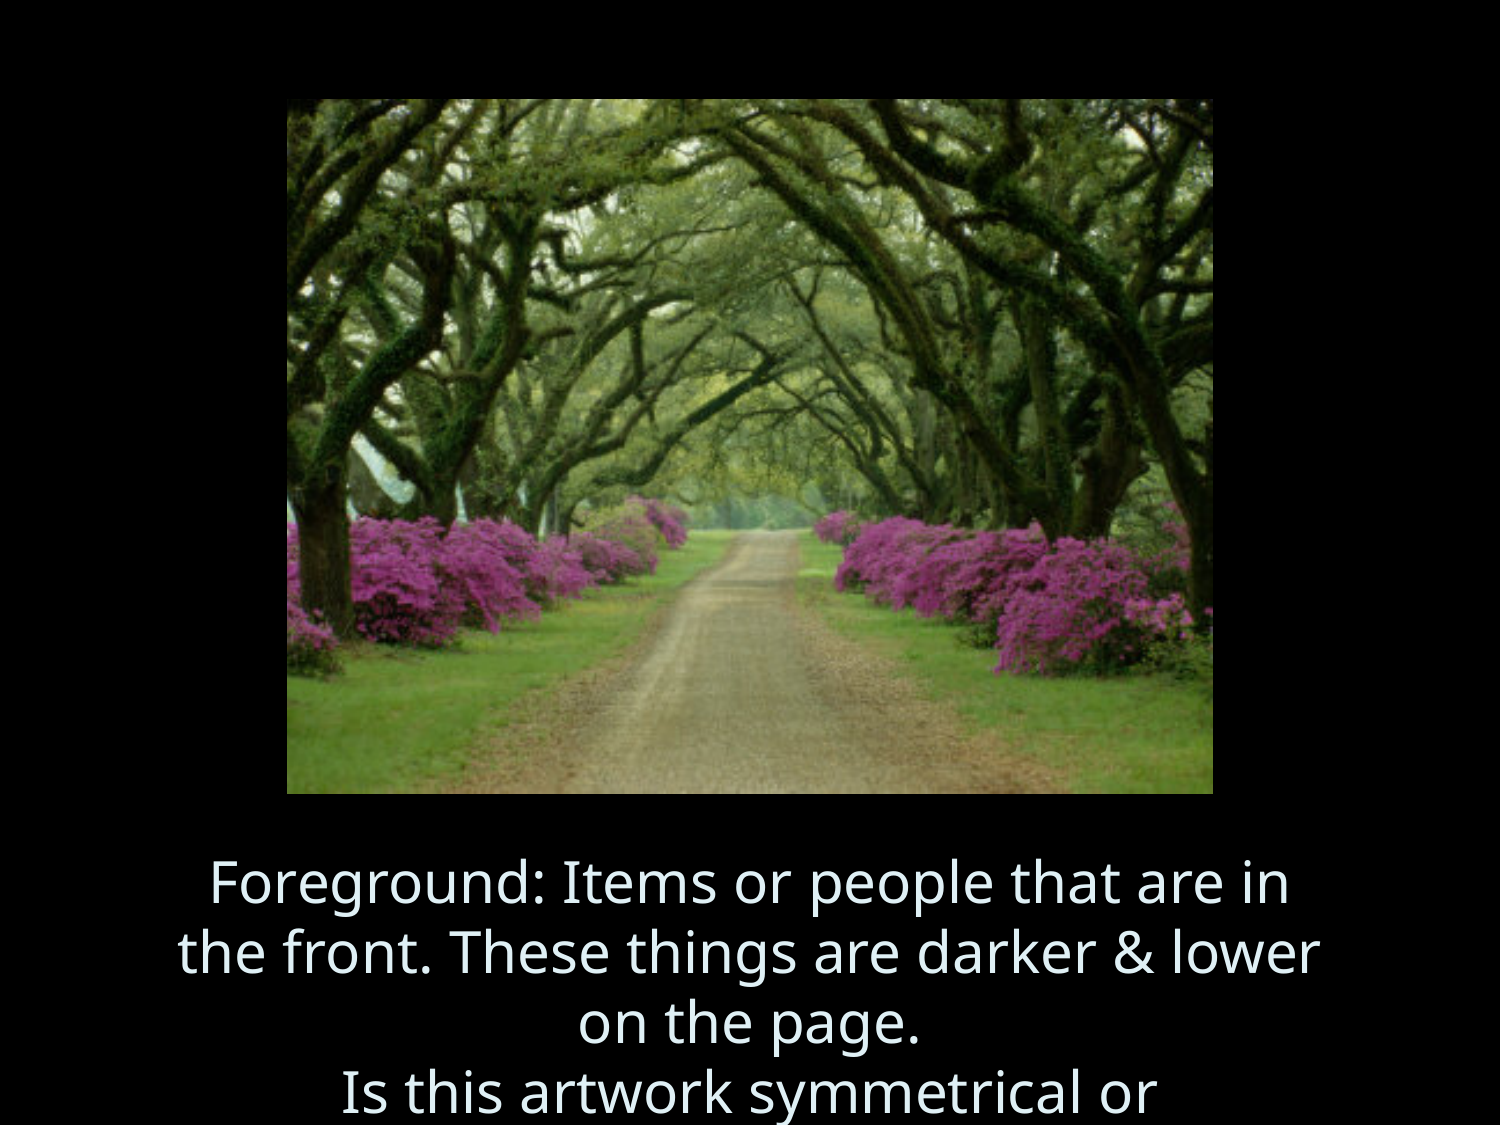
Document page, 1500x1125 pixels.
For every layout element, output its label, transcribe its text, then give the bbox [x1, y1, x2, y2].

picture [287, 99, 1213, 794]
text_box Foreground: Items or people that are in the front. These things are darker & lower on the page. Is this artwork symmetrical or asymmetrical? [143, 837, 1357, 1125]
